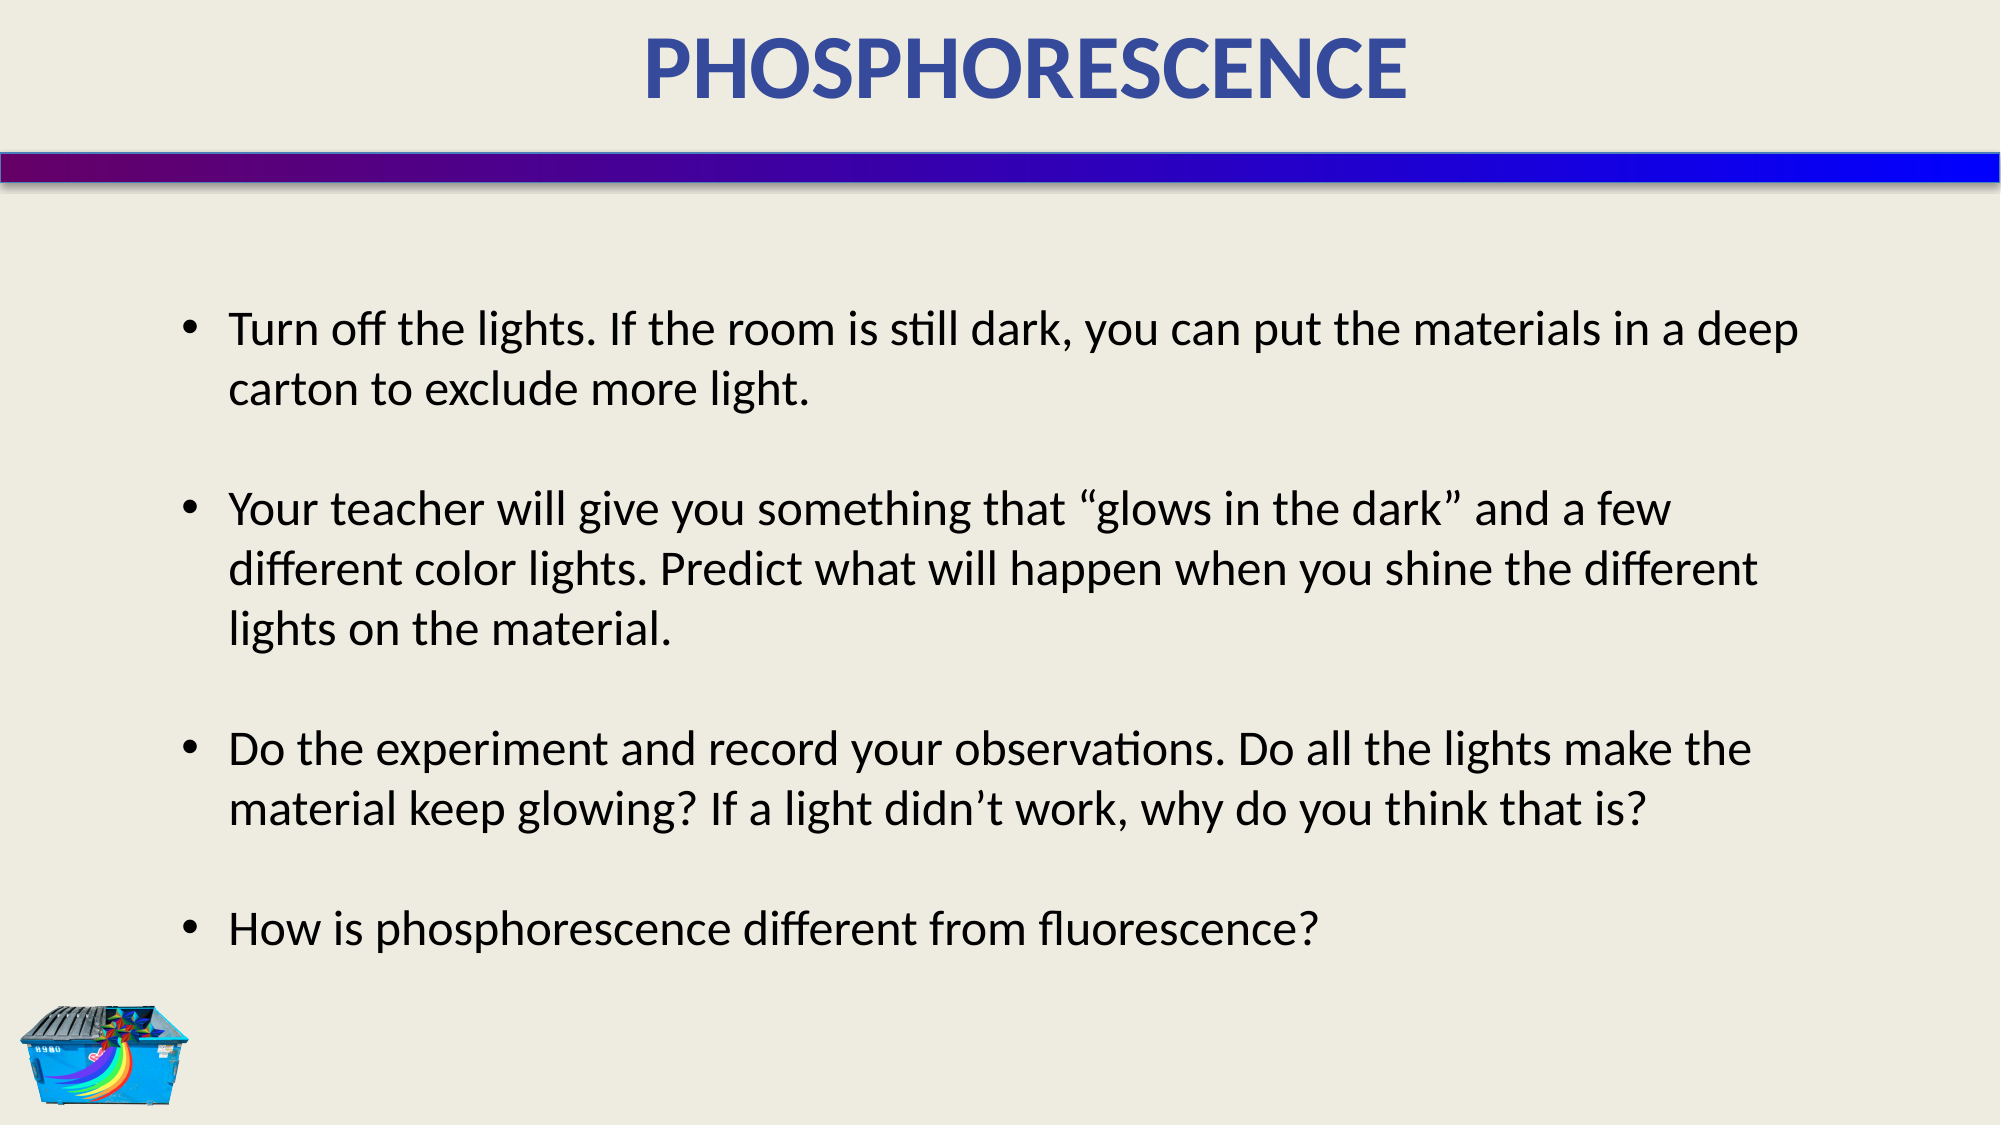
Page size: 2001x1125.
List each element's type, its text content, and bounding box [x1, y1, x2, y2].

text_box Turn off the lights. If the room is still dark, you can put the materials in a deep carton to exclude more light. Your teacher will give you something that “glows in the dark” and a few different color lights. Predict what will happen when you shine the different lights on the material. Do the experiment and record your observations. Do all the lights make the material keep glowing? If a light didn’t work, why do you think that is? How is phosphorescence different from fluorescence? [166, 288, 1826, 964]
picture [18, 1004, 191, 1107]
text_box PHOSPHORESCENCE [628, 0, 2000, 125]
